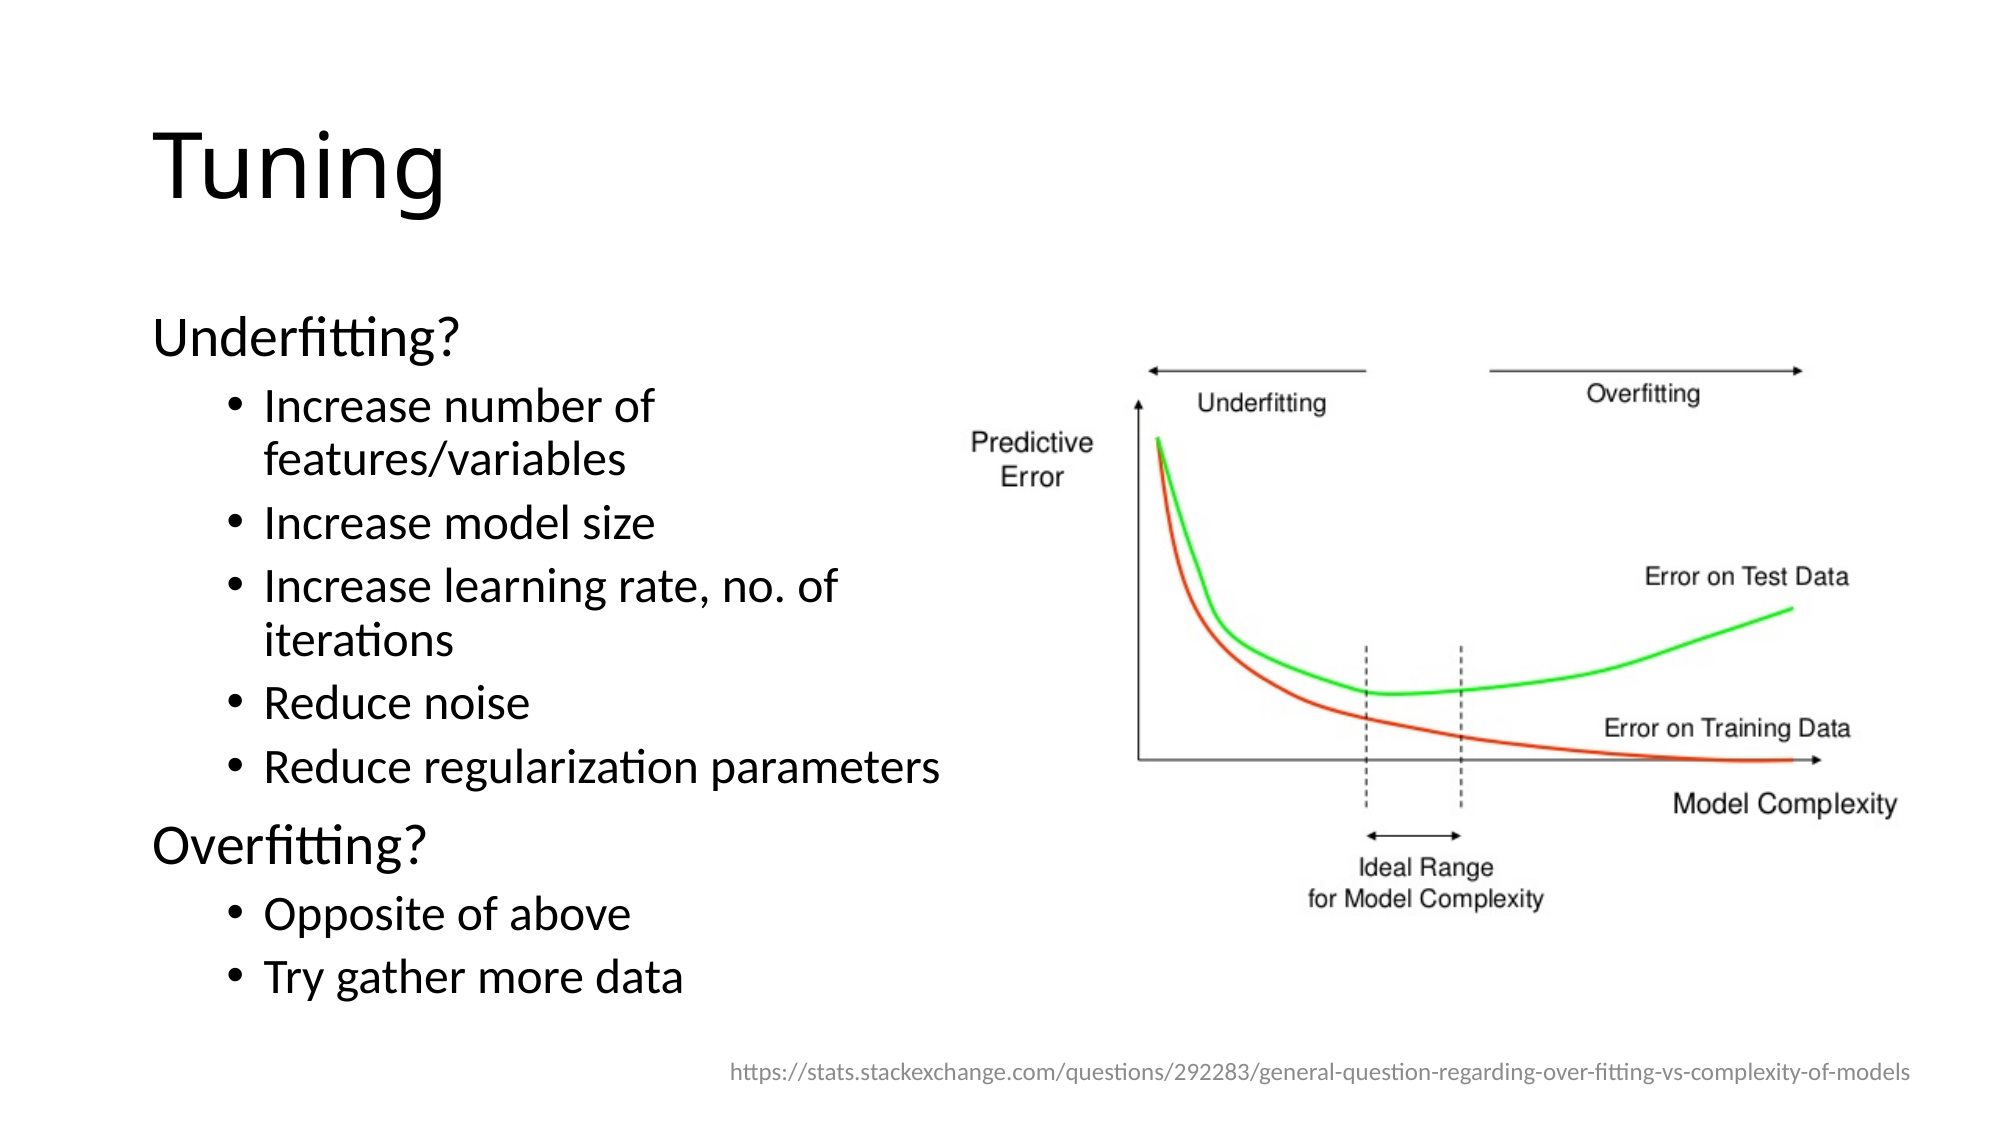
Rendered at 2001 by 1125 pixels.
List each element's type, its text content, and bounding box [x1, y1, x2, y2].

title Tuning [137, 59, 1863, 278]
footer https://stats.stackexchange.com/questions/292283/general-question-regarding-over-fitting-vs-complexity-of-models [662, 1042, 1981, 1098]
list Underfitting? Increase number of features/variables Increase model size Increase learning rate, no. of iterations Reduce noise Reduce regularization parameters Overfitting? Opposite of above Try gather more data [137, 299, 978, 1014]
picture [954, 330, 1935, 942]
